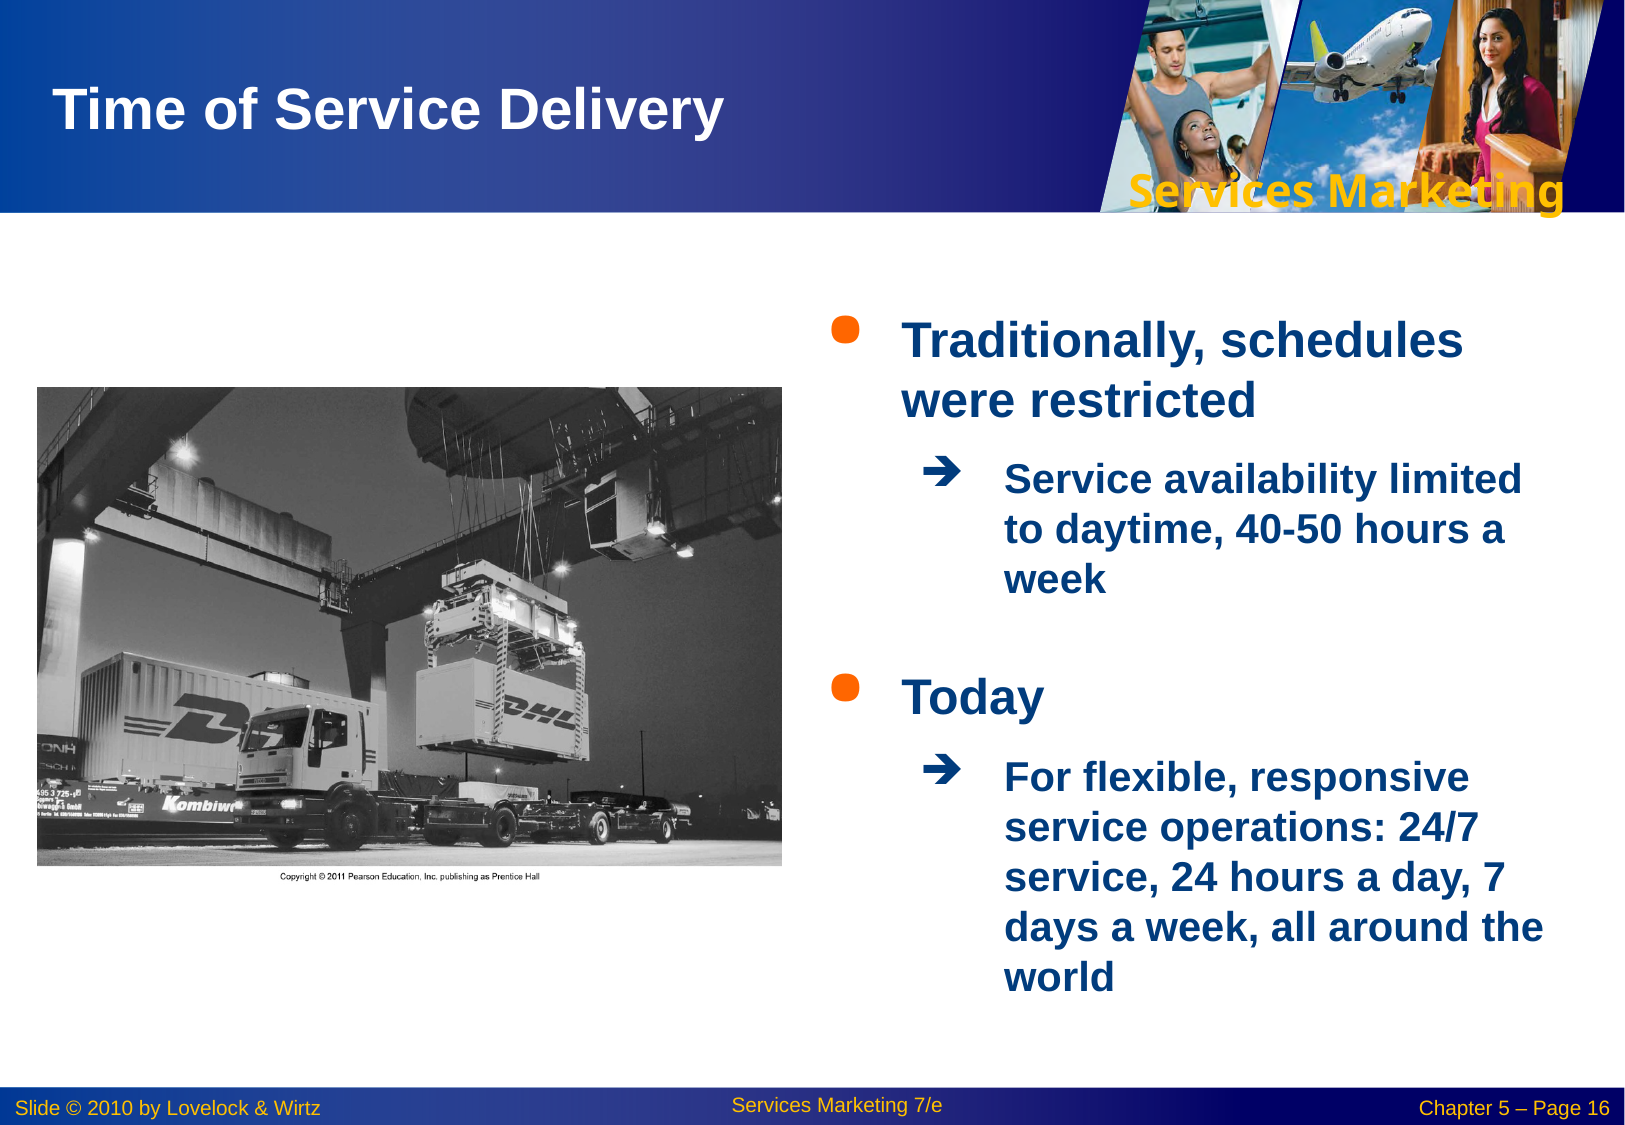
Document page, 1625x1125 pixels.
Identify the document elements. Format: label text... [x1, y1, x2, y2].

picture [36, 387, 782, 888]
list Traditionally, schedules were restricted Service availability limited to daytime, 40-50 hours a week Today For flexible, responsive service operations: 24/7 service, 24 hours a day, 7 days a week, all around the world [811, 299, 1588, 1088]
picture [1546, 187, 1556, 202]
picture [1100, 0, 1604, 213]
picture [1162, 186, 1172, 192]
title Time of Service Delivery [36, 37, 1088, 176]
